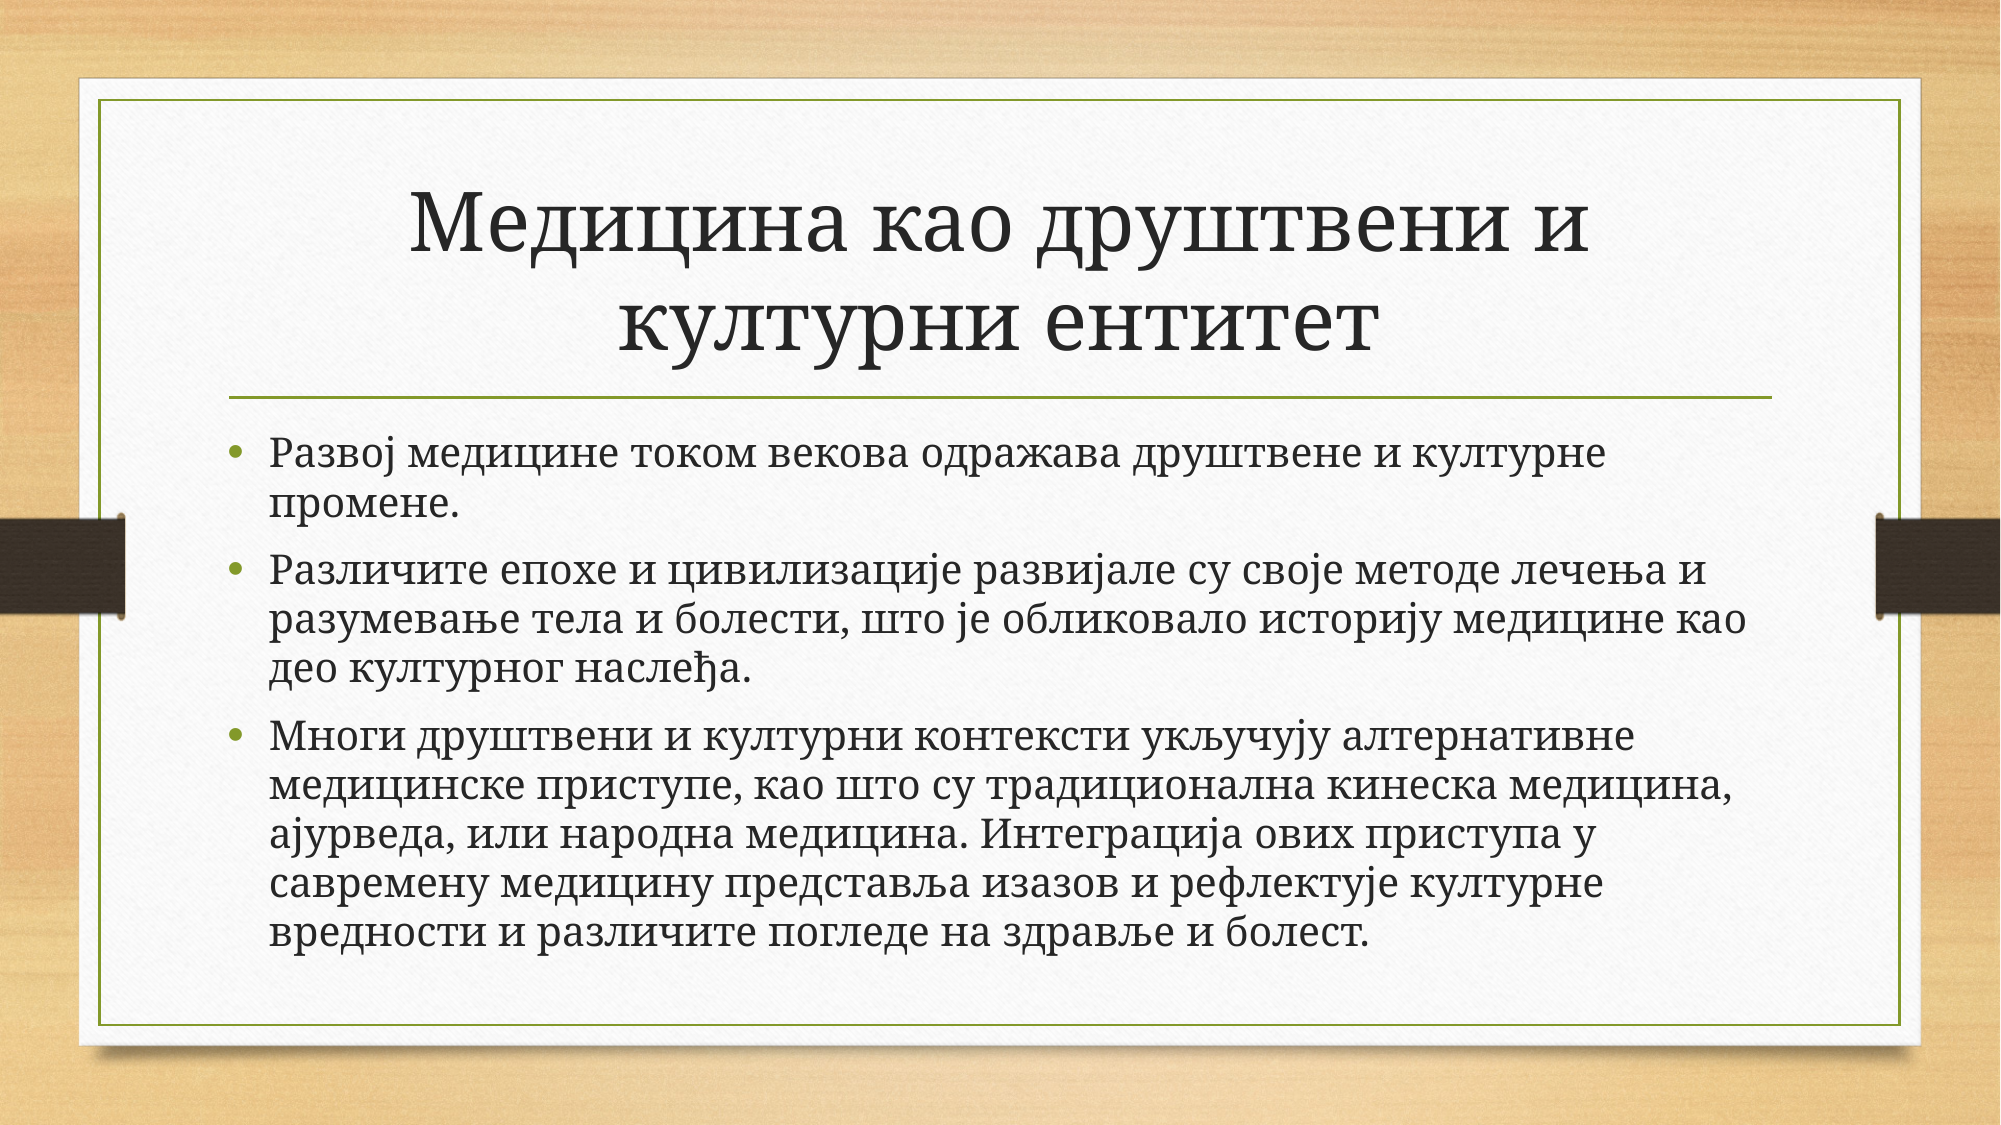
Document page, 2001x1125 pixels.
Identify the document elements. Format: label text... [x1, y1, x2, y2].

picture [0, 0, 2001, 1125]
title Медицина као друштвени и културни ентитет [212, 161, 1788, 375]
list Развој медицине током векова одражава друштвене и културне промене. Различите епохе и цивилизације развијале су своје методе лечења и разумевање тела и болести, што је обликовало историју медицине као део културног наслеђа. Многи друштвени и културни контексти укључују алтернативне медицинске приступе, као што су традиционална кинеска медицина, ајурведа, или народна медицина. Интеграција ових приступа у савремену медицину представља изазов и рефлектује културне вредности и различите погледе на здравље и болест. [212, 419, 1788, 964]
